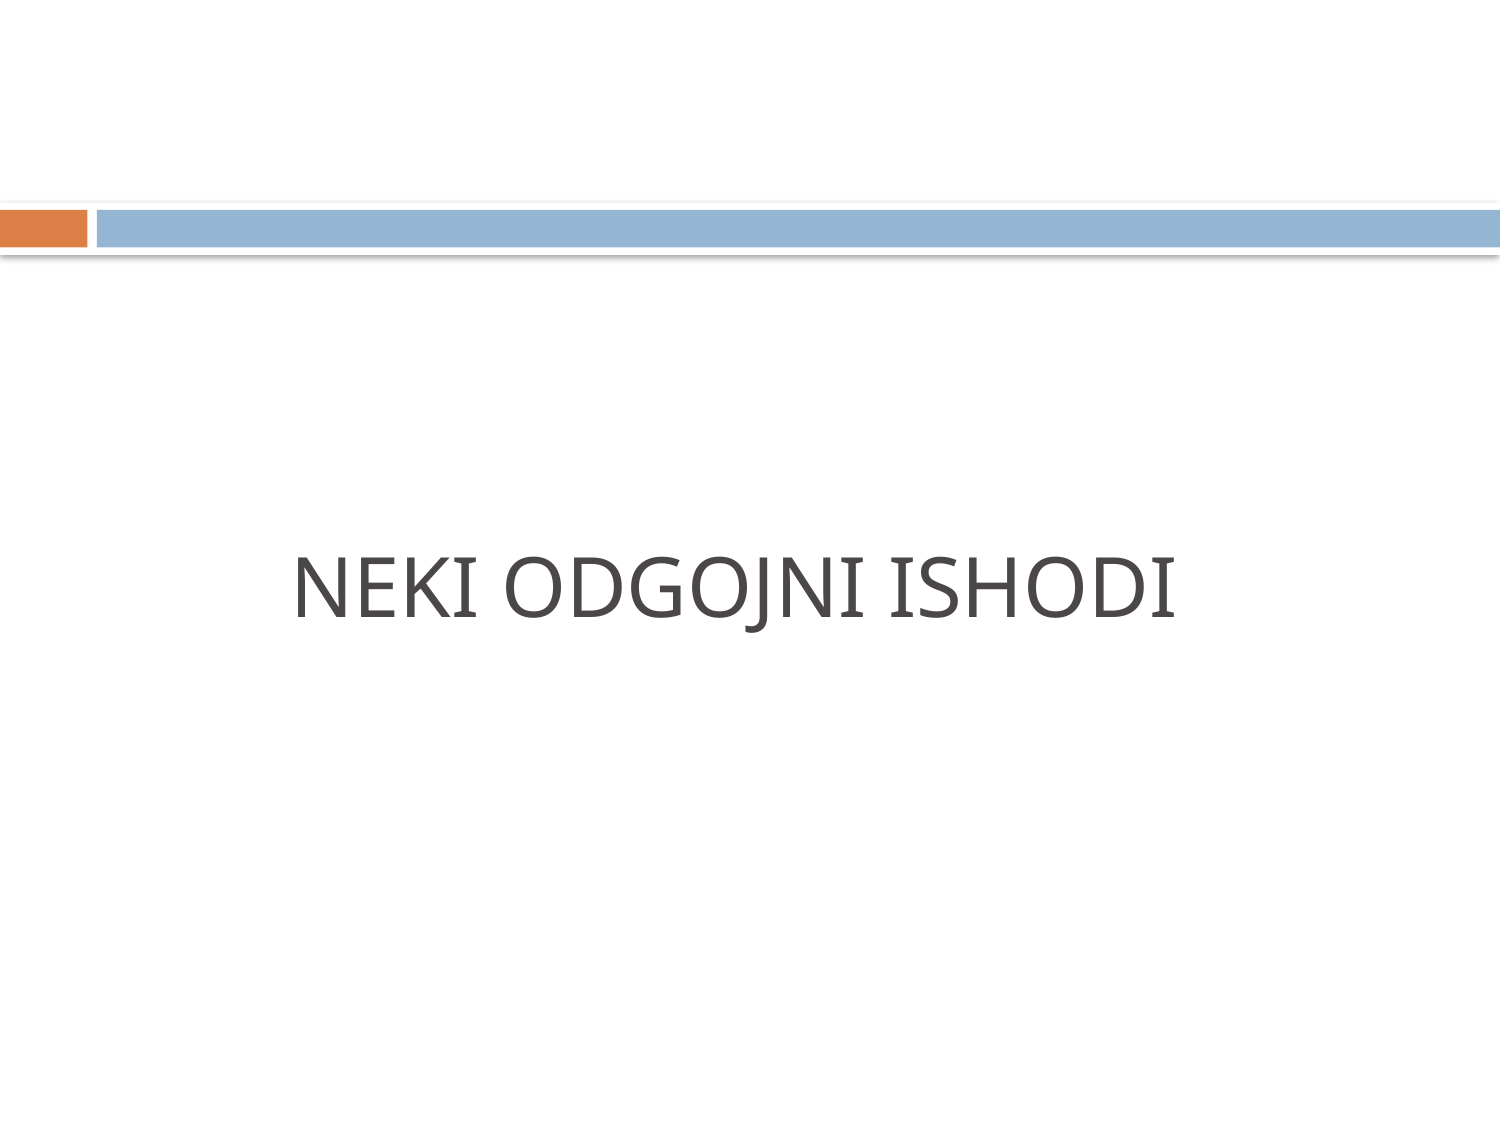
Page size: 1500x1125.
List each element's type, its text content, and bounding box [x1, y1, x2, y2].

text_box NEKI ODGOJNI ISHODI [76, 527, 1393, 642]
